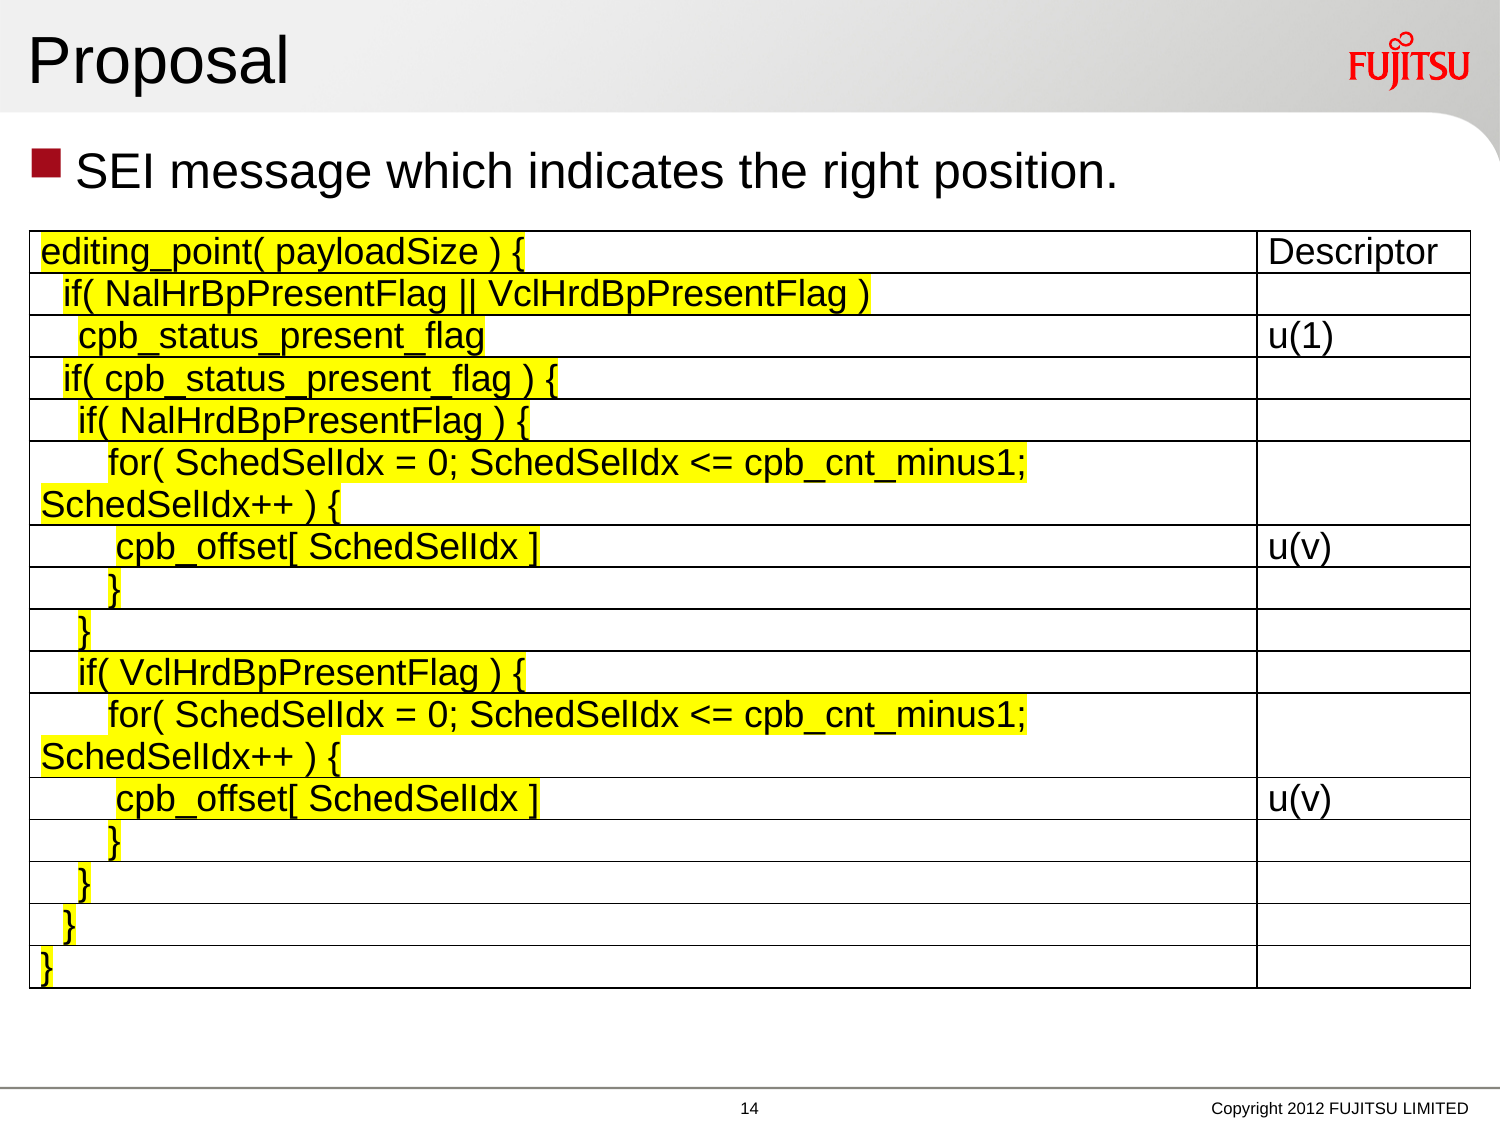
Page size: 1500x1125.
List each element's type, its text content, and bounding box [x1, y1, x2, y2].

table_cell cpb_status_present_flag [30, 316, 1256, 356]
table_cell for( SchedSelIdx = 0; SchedSelIdx <= cpb_cnt_minus1; SchedSelIdx++ ) { [30, 694, 1256, 777]
table_cell } [30, 904, 1256, 945]
table_cell [1258, 946, 1470, 987]
table_cell [1258, 442, 1470, 524]
table_cell [1258, 568, 1470, 608]
table_cell cpb_offset[ SchedSelIdx ] [30, 526, 1256, 566]
table_cell } [30, 610, 1256, 650]
list SEI message which indicates the right position. [27, 142, 1469, 220]
title Proposal [27, 0, 1317, 114]
table_cell u(v) [1258, 778, 1470, 819]
table_cell [1258, 400, 1470, 440]
table_cell } [30, 946, 1256, 987]
table_header Descriptor [1258, 232, 1470, 272]
table_cell } [30, 862, 1256, 903]
table_header editing_point( payloadSize ) { [30, 232, 1256, 272]
footer Copyright 2012 FUJITSU LIMITED [809, 1091, 1470, 1125]
table_cell [1258, 274, 1470, 314]
table_cell if( NalHrBpPresentFlag || VclHrdBpPresentFlag ) [30, 274, 1256, 314]
table_cell [1258, 652, 1470, 692]
table_cell [1258, 358, 1470, 398]
table_cell [1258, 862, 1470, 903]
table_cell [1258, 904, 1470, 945]
table_cell [1258, 694, 1470, 777]
table_cell cpb_offset[ SchedSelIdx ] [30, 778, 1256, 819]
table_cell } [30, 568, 1256, 608]
slide_number 13 [705, 1091, 794, 1125]
picture [0, 0, 1500, 176]
table_cell if( NalHrdBpPresentFlag ) { [30, 400, 1256, 440]
table_cell if( VclHrdBpPresentFlag ) { [30, 652, 1256, 692]
table_cell for( SchedSelIdx = 0; SchedSelIdx <= cpb_cnt_minus1; SchedSelIdx++ ) { [30, 442, 1256, 524]
table_cell } [30, 820, 1256, 861]
table_cell if( cpb_status_present_flag ) { [30, 358, 1256, 398]
table_cell u(1) [1258, 316, 1470, 356]
table_cell [1258, 610, 1470, 650]
table_cell [1258, 820, 1470, 861]
table_cell u(v) [1258, 526, 1470, 566]
